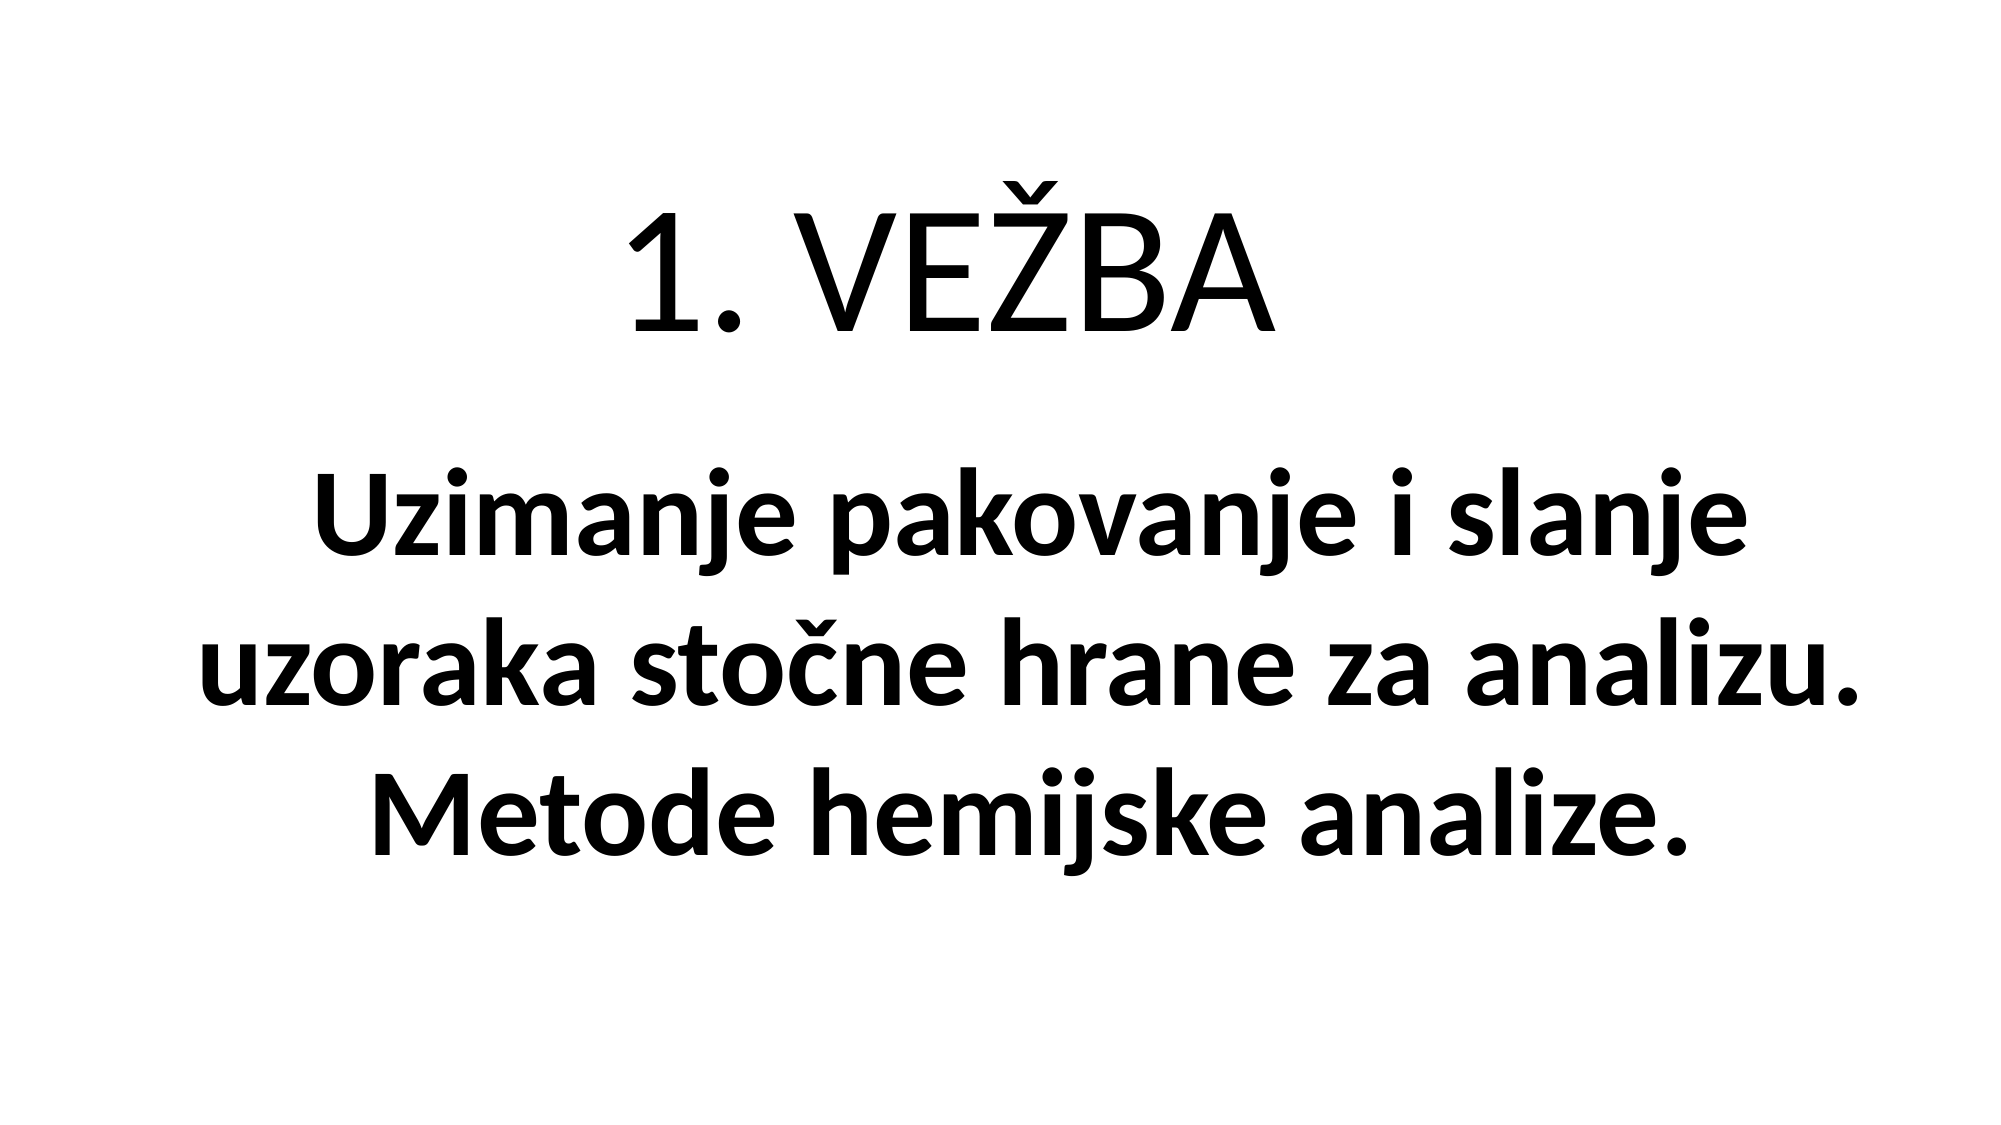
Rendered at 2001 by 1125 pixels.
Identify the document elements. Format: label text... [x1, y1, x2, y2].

text_box 1. VEŽBA [598, 140, 1316, 376]
text_box Uzimanje pakovanje i slanje uzoraka stočne hrane za analizu. Metode hemijske analize. [106, 422, 1956, 888]
